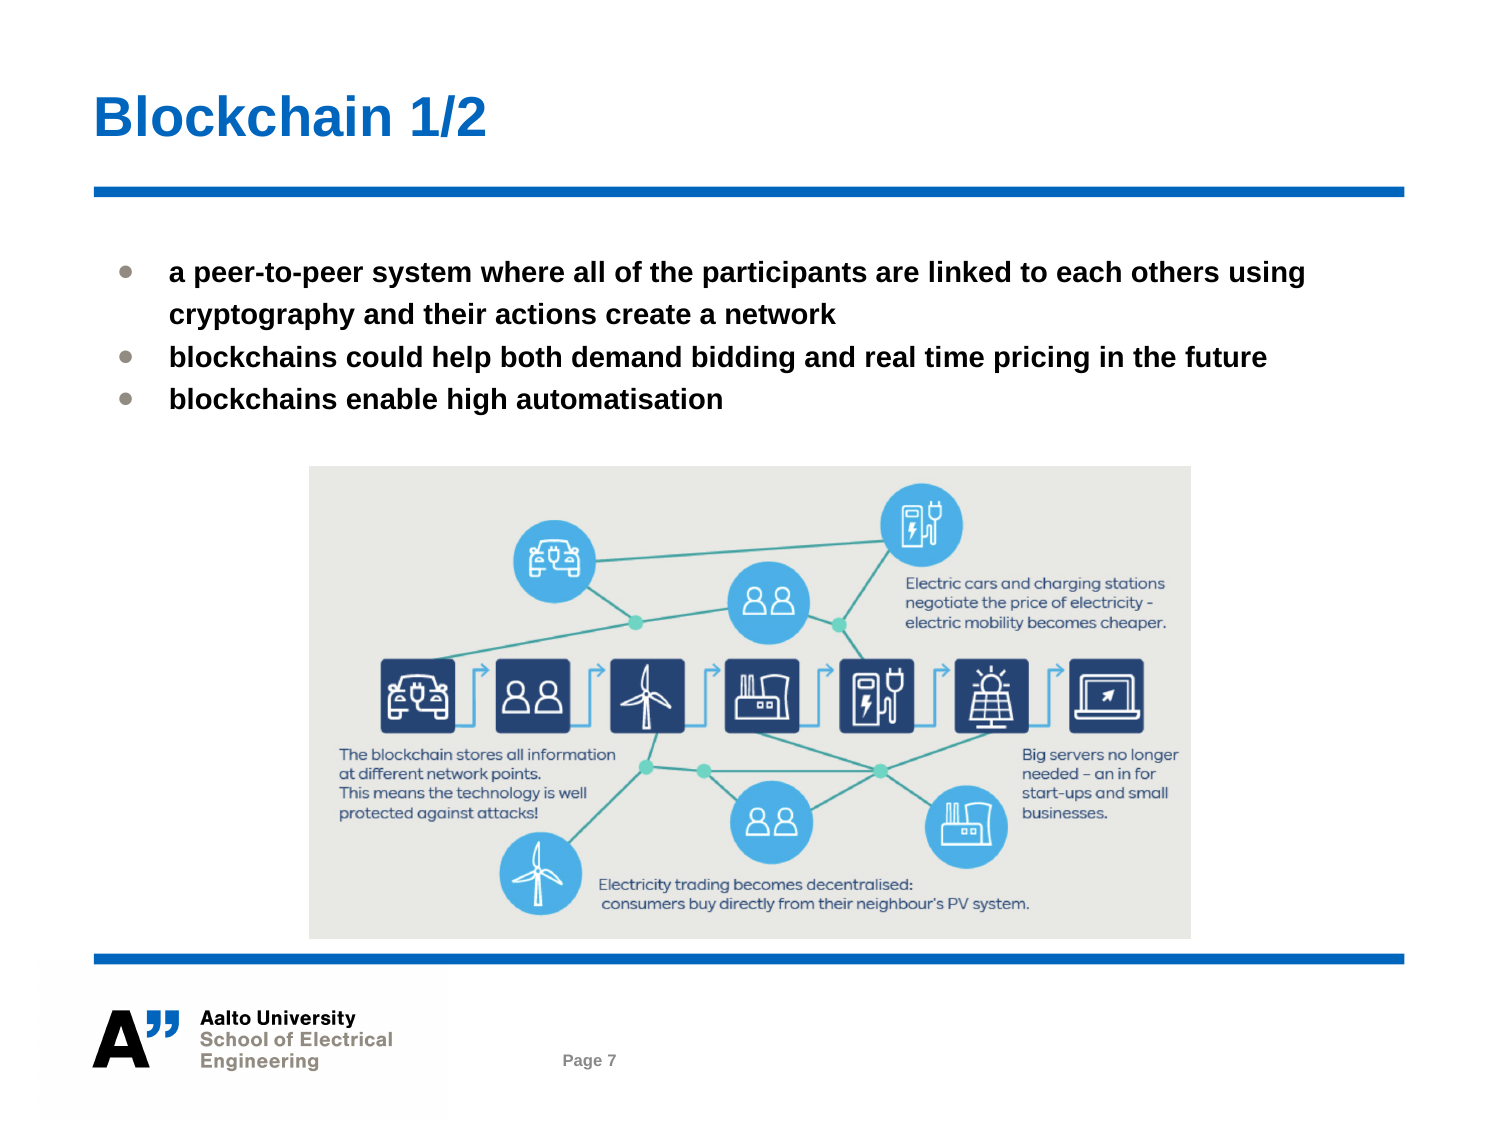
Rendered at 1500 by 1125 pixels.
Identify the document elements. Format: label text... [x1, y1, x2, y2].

title Blockchain 1/2 [93, 80, 1369, 228]
picture [309, 466, 1191, 940]
picture [35, 953, 449, 1125]
slide_number Page 7 [562, 1050, 816, 1071]
list a peer-to-peer system where all of the participants are linked to each others using cryptography and their actions create a network blockchains could help both demand bidding and real time pricing in the future blockchains enable high automatisation [93, 245, 1405, 925]
